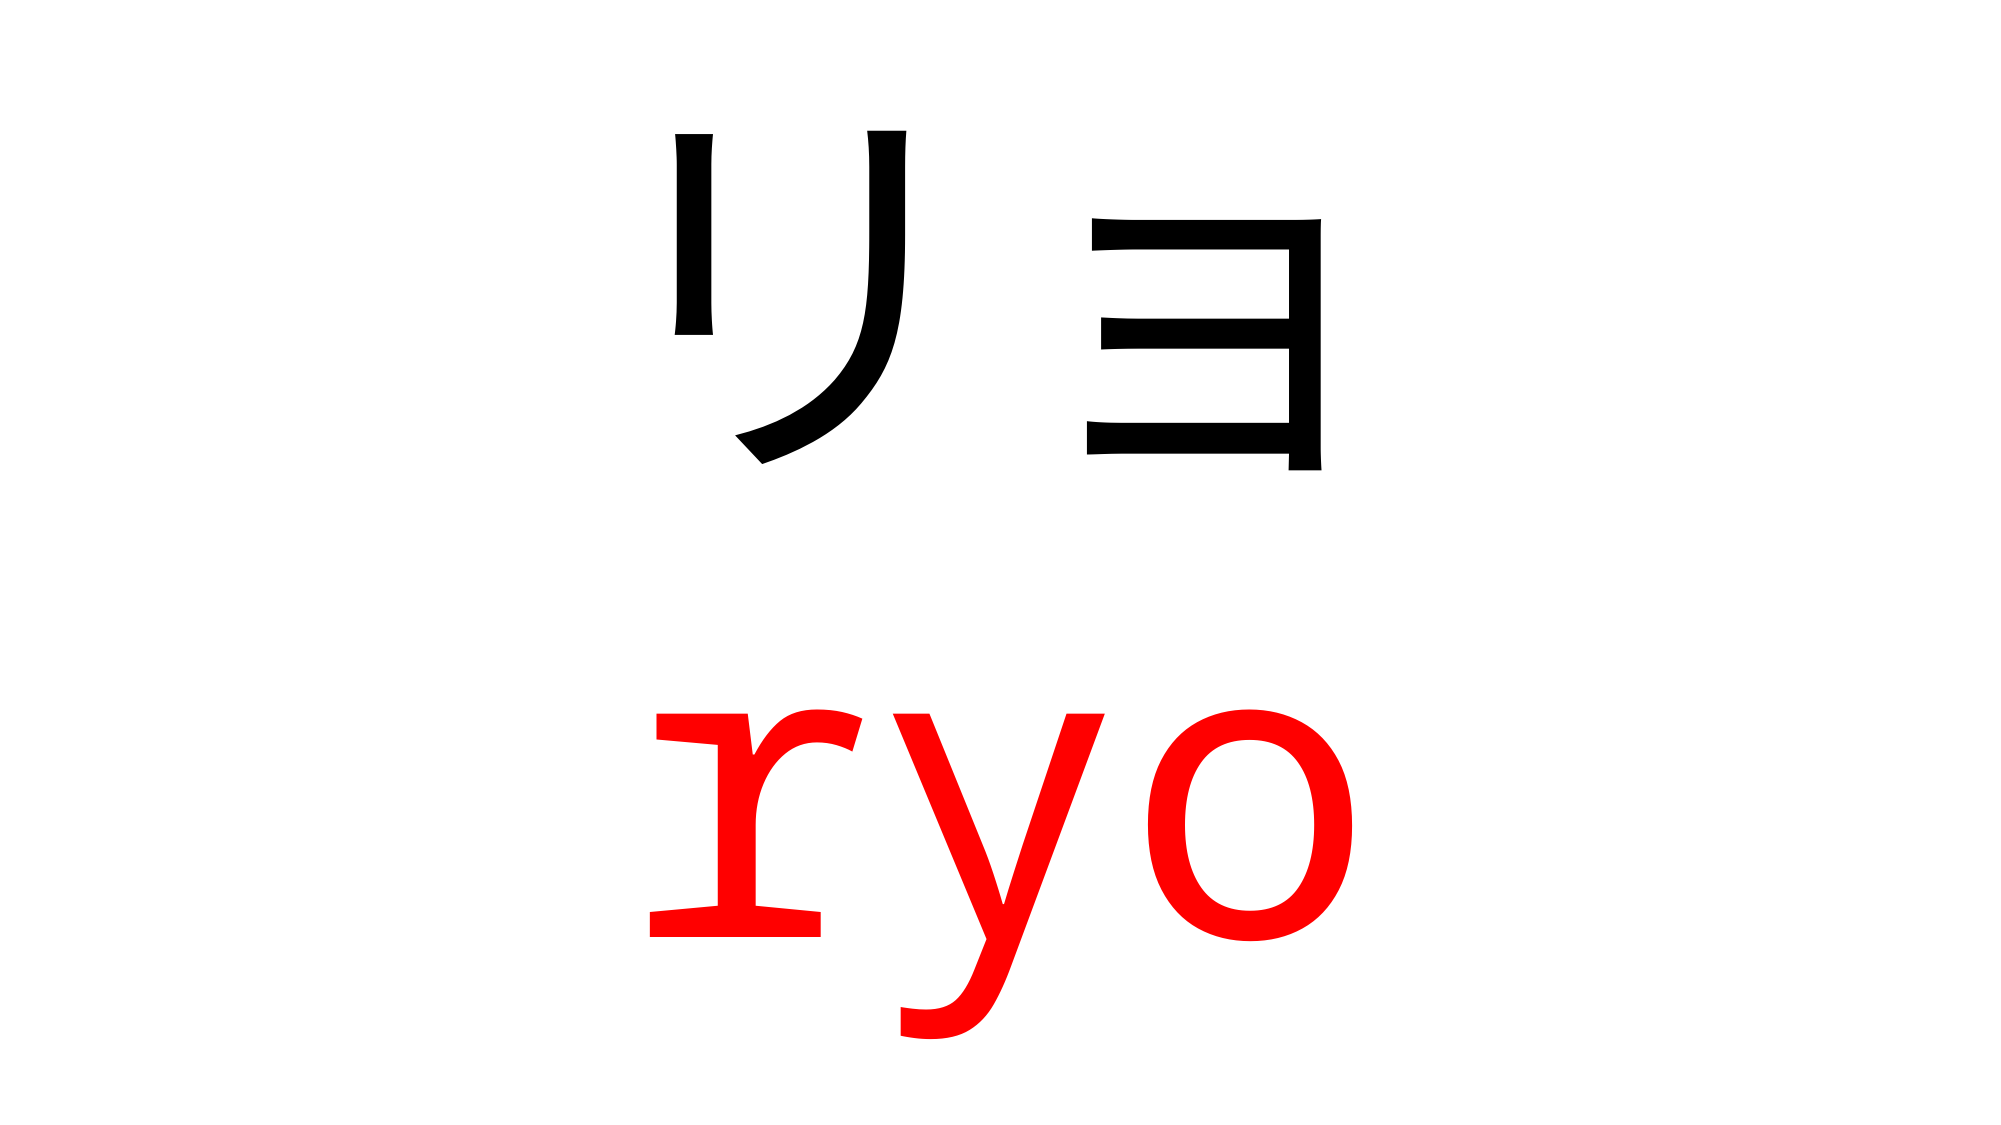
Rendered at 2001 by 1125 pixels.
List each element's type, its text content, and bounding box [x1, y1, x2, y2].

text_box ryo [249, 562, 1750, 1036]
title リョ [249, 71, 1750, 545]
